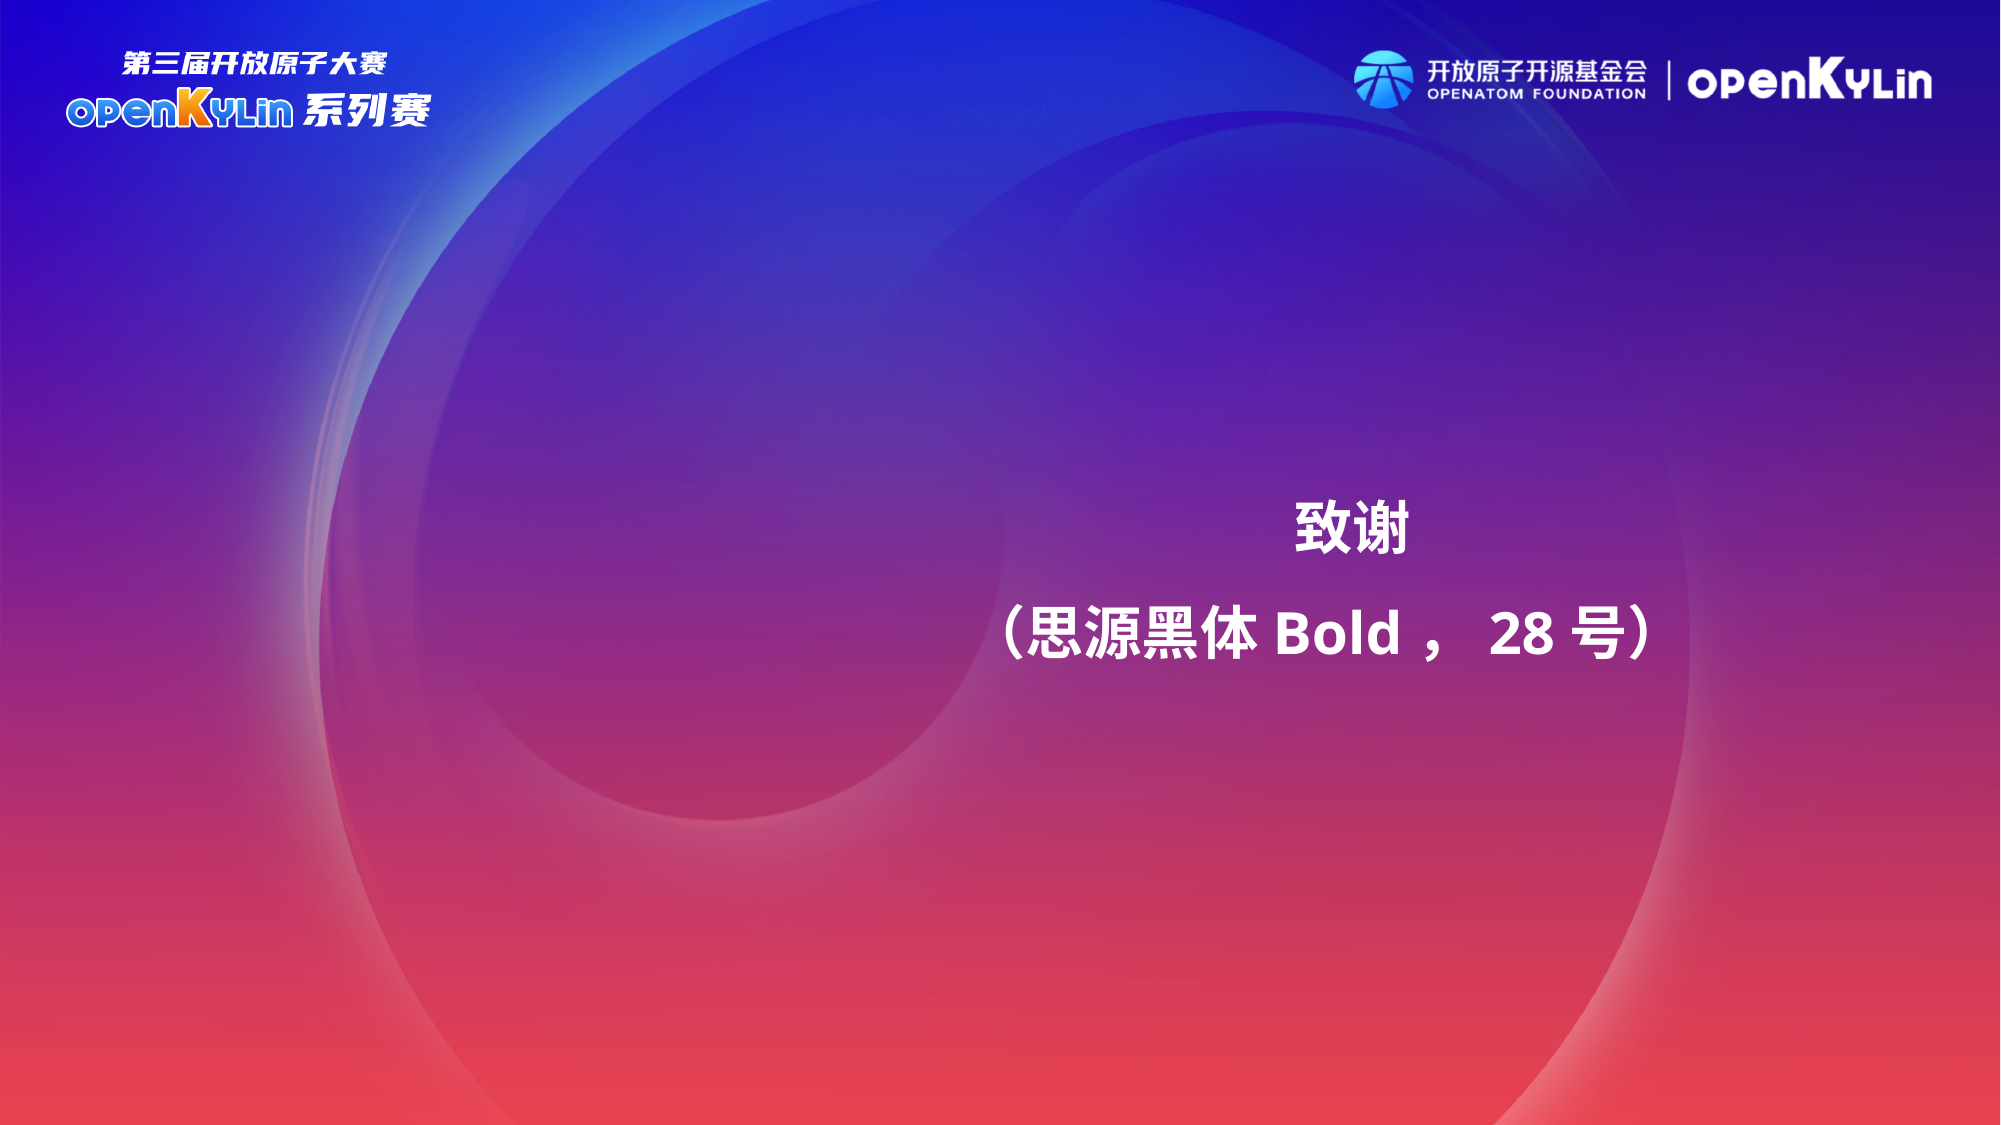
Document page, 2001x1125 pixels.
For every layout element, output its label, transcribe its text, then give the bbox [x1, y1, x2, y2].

text_box 致谢 （思源黑体Bold，28号） [952, 448, 1753, 674]
picture [0, 0, 2001, 1125]
